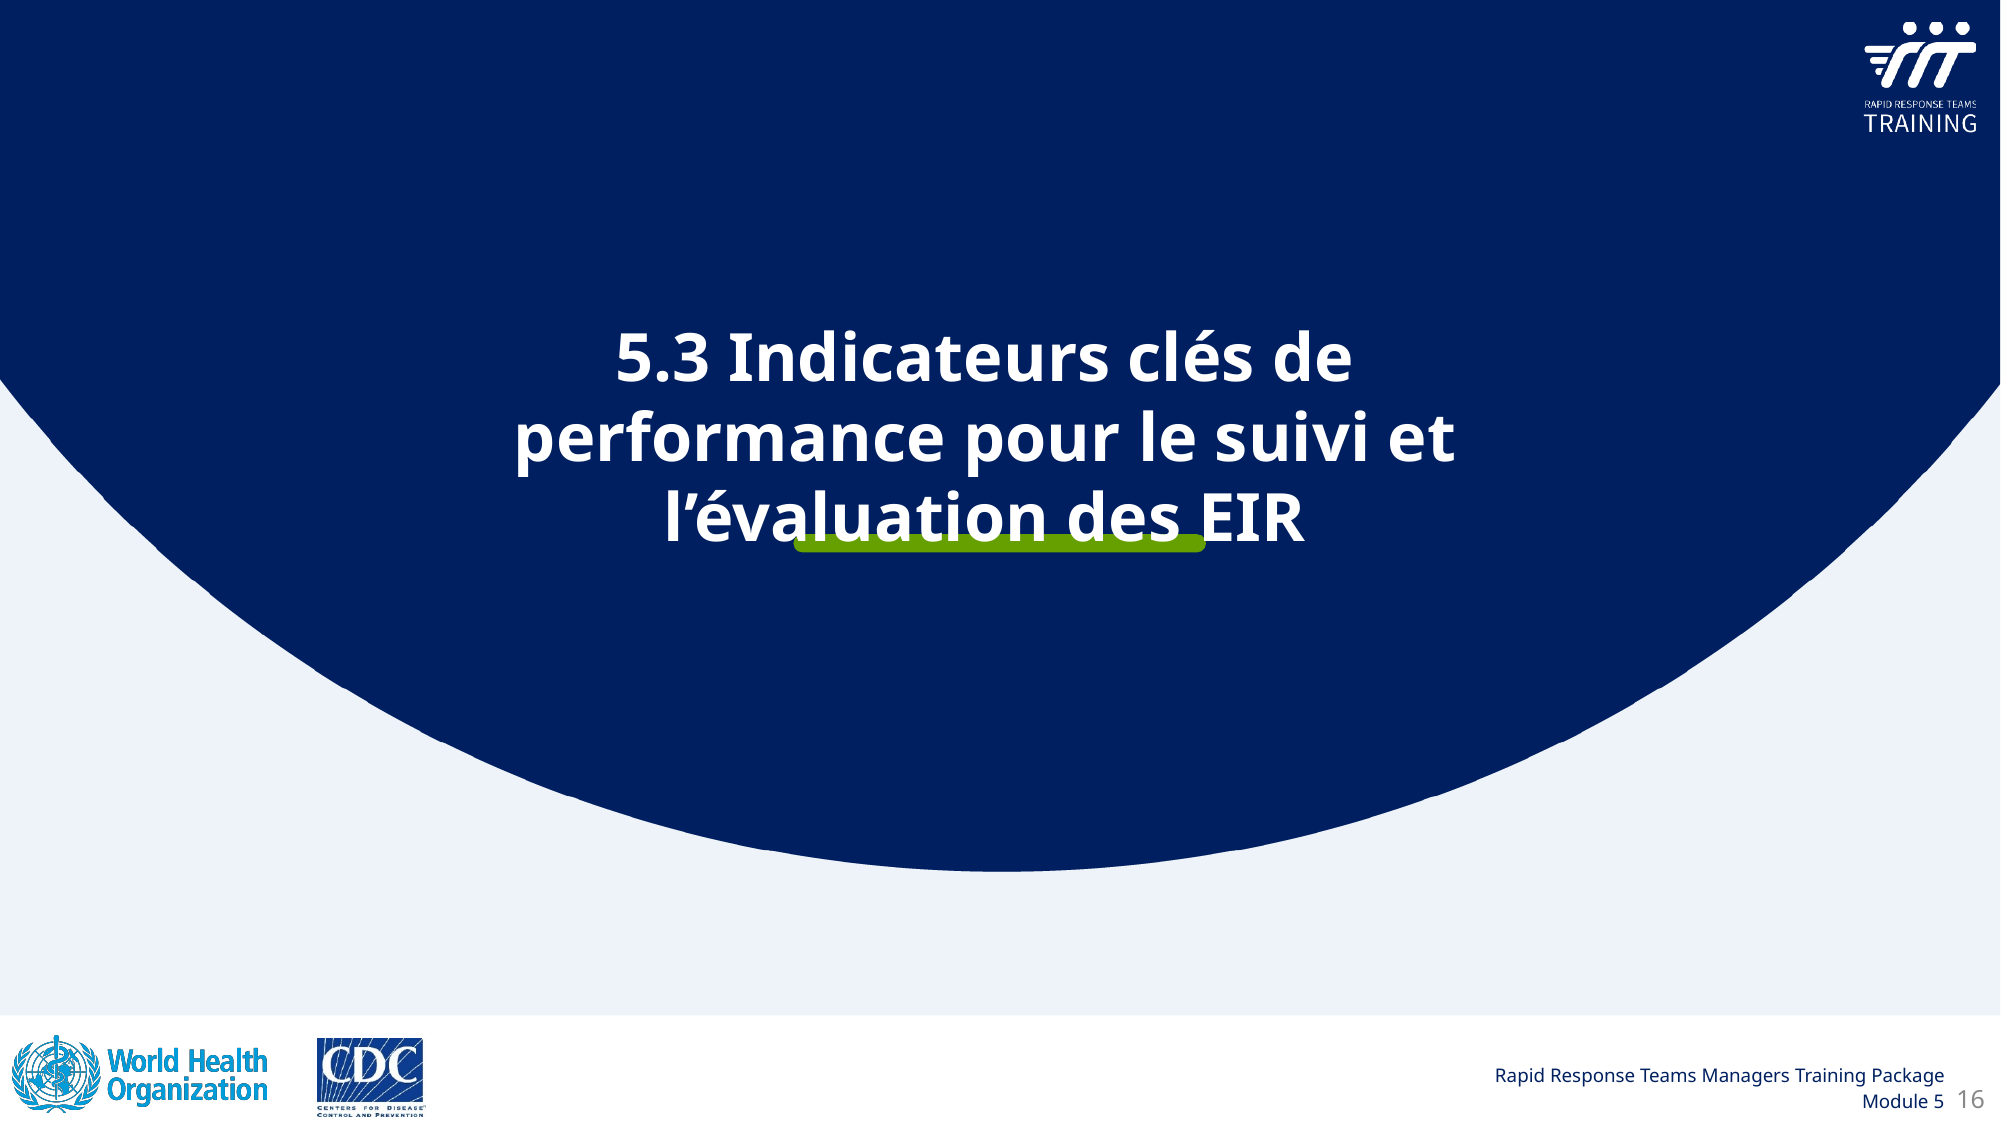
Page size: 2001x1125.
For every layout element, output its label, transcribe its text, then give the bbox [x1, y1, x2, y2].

picture [24, 1054, 36, 1087]
picture [34, 1054, 43, 1078]
picture [40, 1062, 47, 1070]
picture [0, 0, 2001, 904]
picture [317, 1038, 426, 1117]
picture [12, 1035, 54, 1068]
picture [59, 1035, 267, 1113]
text_box 16 [1557, 1076, 1993, 1121]
picture [50, 1108, 62, 1113]
picture [12, 1083, 48, 1113]
picture [71, 1053, 90, 1091]
list 5.3 Indicateurs clés de performance pour le suivi et l’évaluation des EIR [412, 386, 1558, 555]
picture [36, 1088, 78, 1105]
picture [30, 1083, 37, 1091]
picture [22, 1062, 26, 1077]
picture [46, 1056, 54, 1062]
